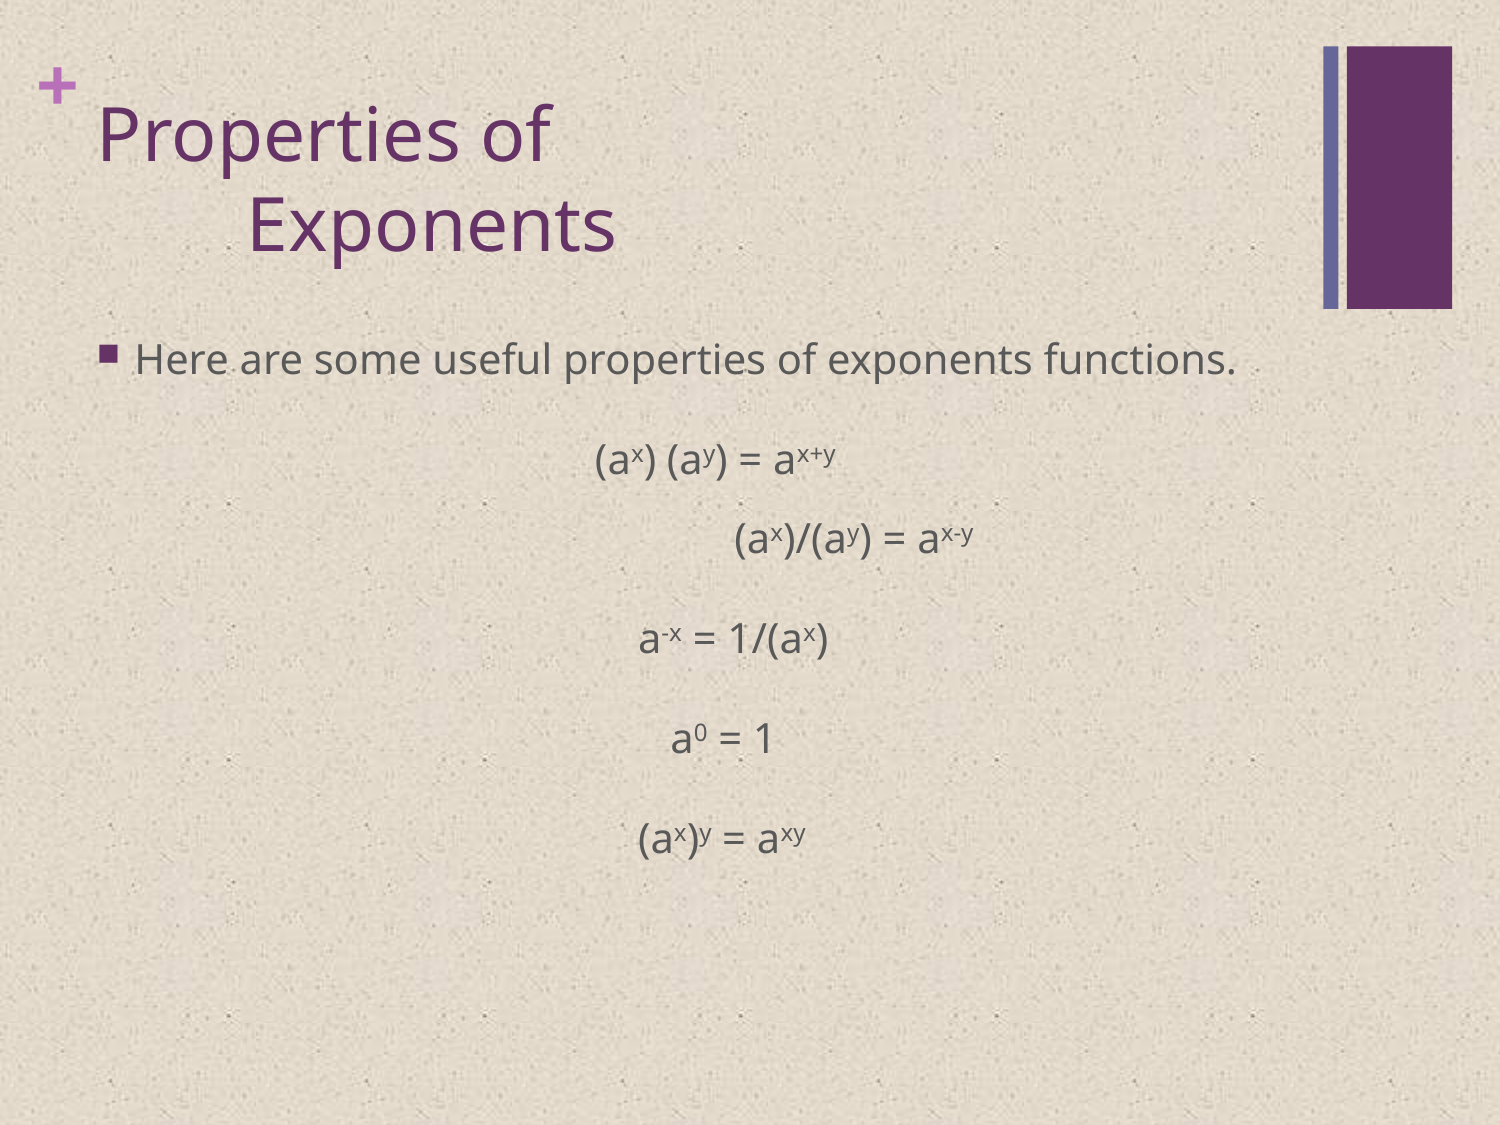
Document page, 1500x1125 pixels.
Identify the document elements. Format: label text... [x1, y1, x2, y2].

picture [0, 0, 1500, 1125]
title Properties of Exponents [81, 79, 1322, 263]
list Here are some useful properties of exponents functions. (ax) (ay) = ax+y (ax)/(ay) = ax-y a-x = 1/(ax) a0 = 1 (ax)y = axy [81, 324, 1322, 1005]
